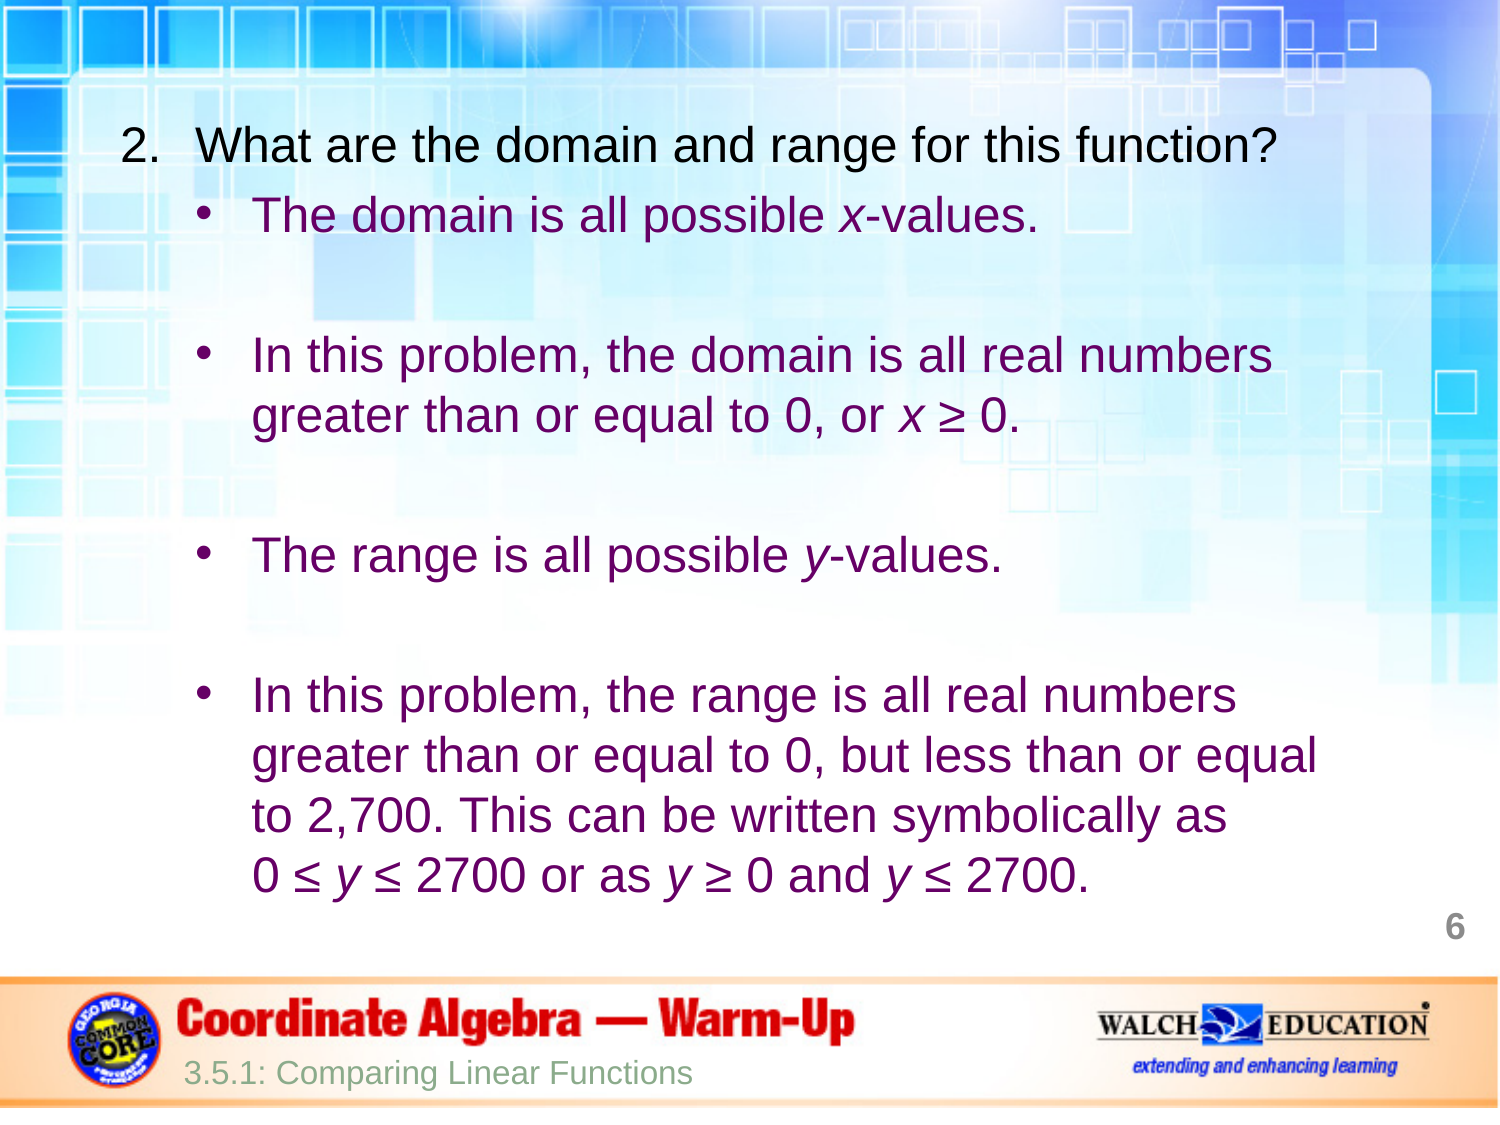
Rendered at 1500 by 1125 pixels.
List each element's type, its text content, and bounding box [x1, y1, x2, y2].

slide_number 6 [1361, 901, 1481, 949]
subtitle What are the domain and range for this function? The domain is all possible x-values. In this problem, the domain is all real numbers greater than or equal to 0, or x ≥ 0. The range is all possible y-values. In this problem, the range is all real numbers greater than or equal to 0, but less than or equal to 2,700. This can be written symbolically as 0 ≤ y ≤ 2700 or as y ≥ 0 and y ≤ 2700. [105, 105, 1394, 925]
picture [0, 0, 1500, 1108]
footer 3.5.1: Comparing Linear Functions [168, 1048, 1067, 1094]
